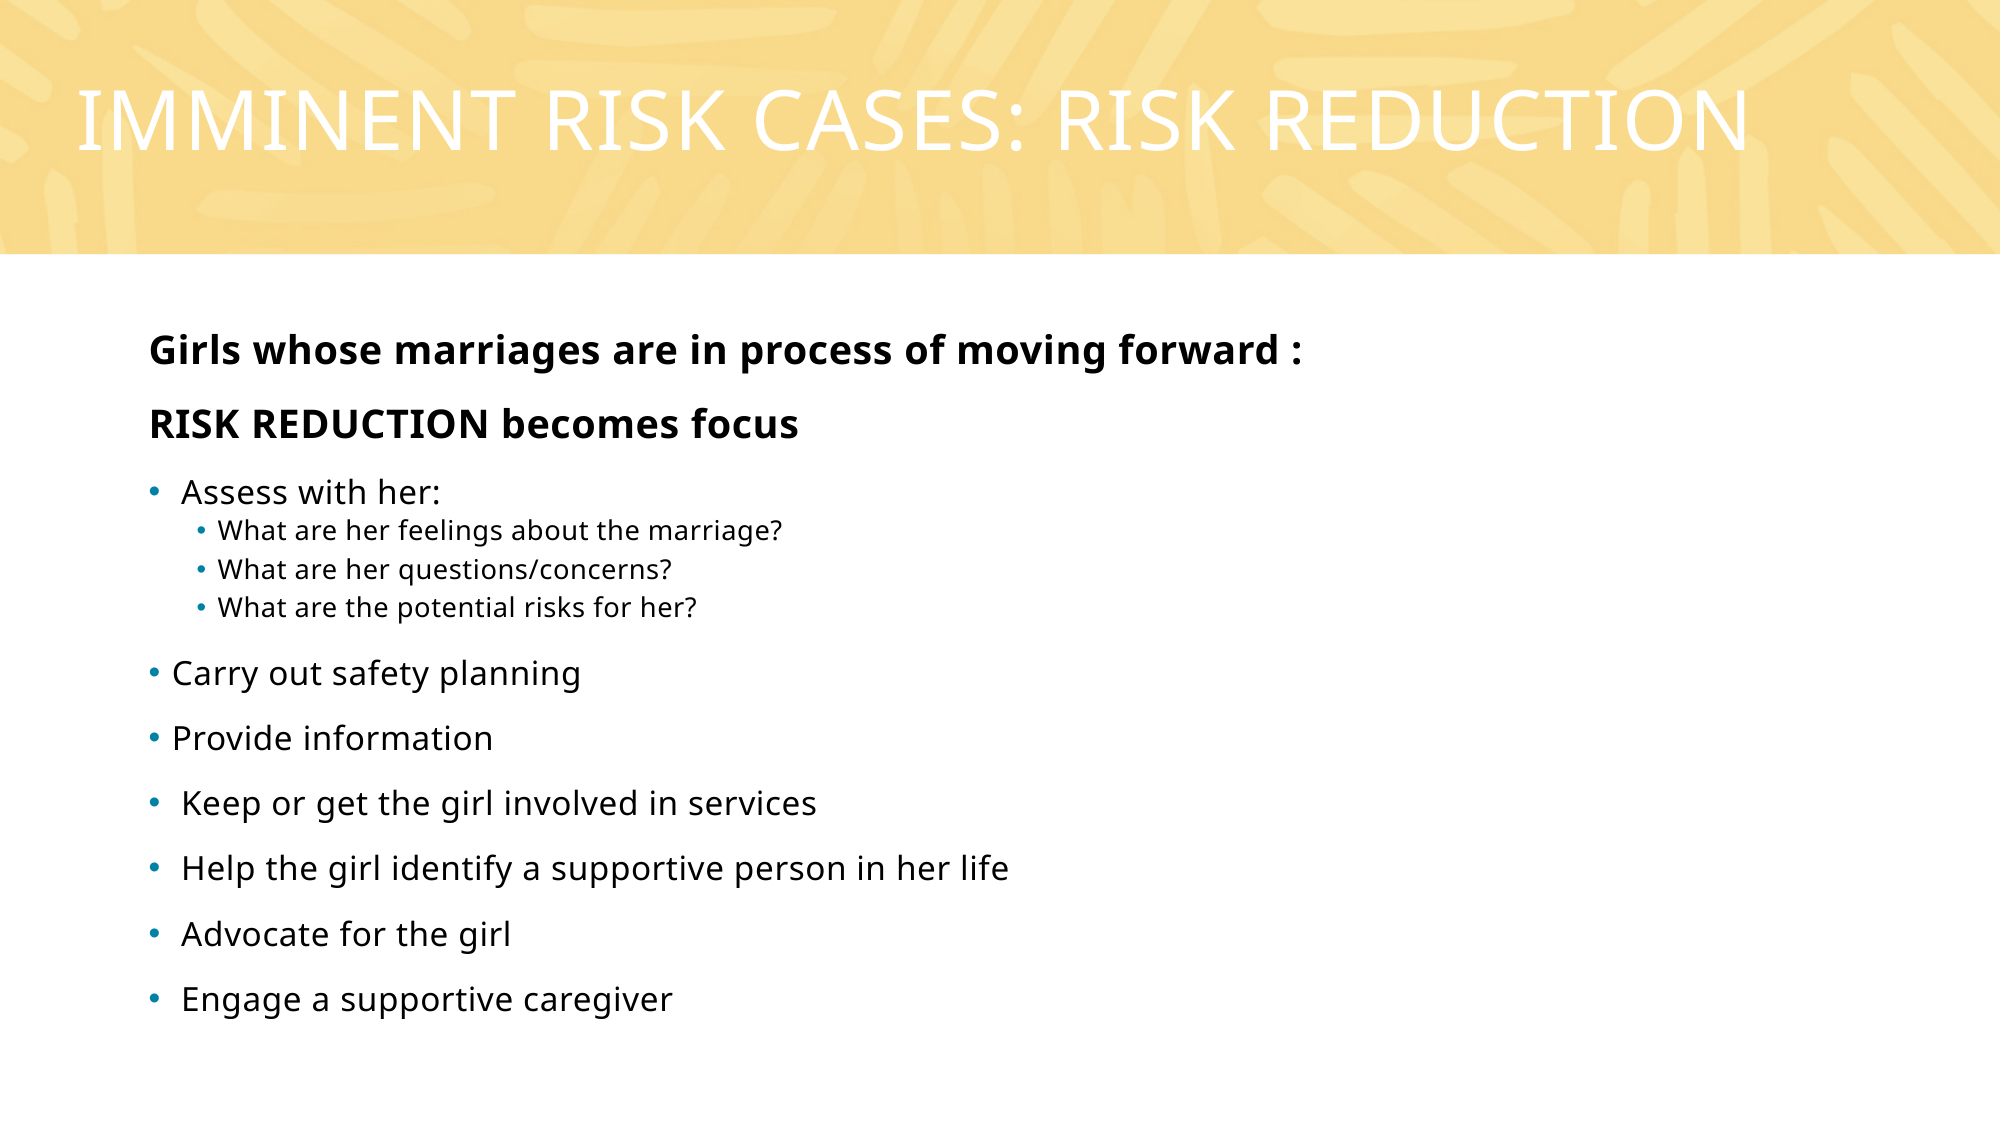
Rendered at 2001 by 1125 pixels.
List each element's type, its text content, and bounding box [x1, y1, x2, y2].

title IMMINENT RISK CASES: risk reduction [61, 33, 1938, 220]
picture [0, 0, 2000, 1125]
list Girls whose marriages are in process of moving forward : RISK REDUCTION becomes focus Assess with her: What are her feelings about the marriage? What are her questions/concerns? What are the potential risks for her? Carry out safety planning Provide information Keep or get the girl involved in services Help the girl identify a supportive person in her life Advocate for the girl Engage a supportive caregiver [140, 312, 1763, 1036]
